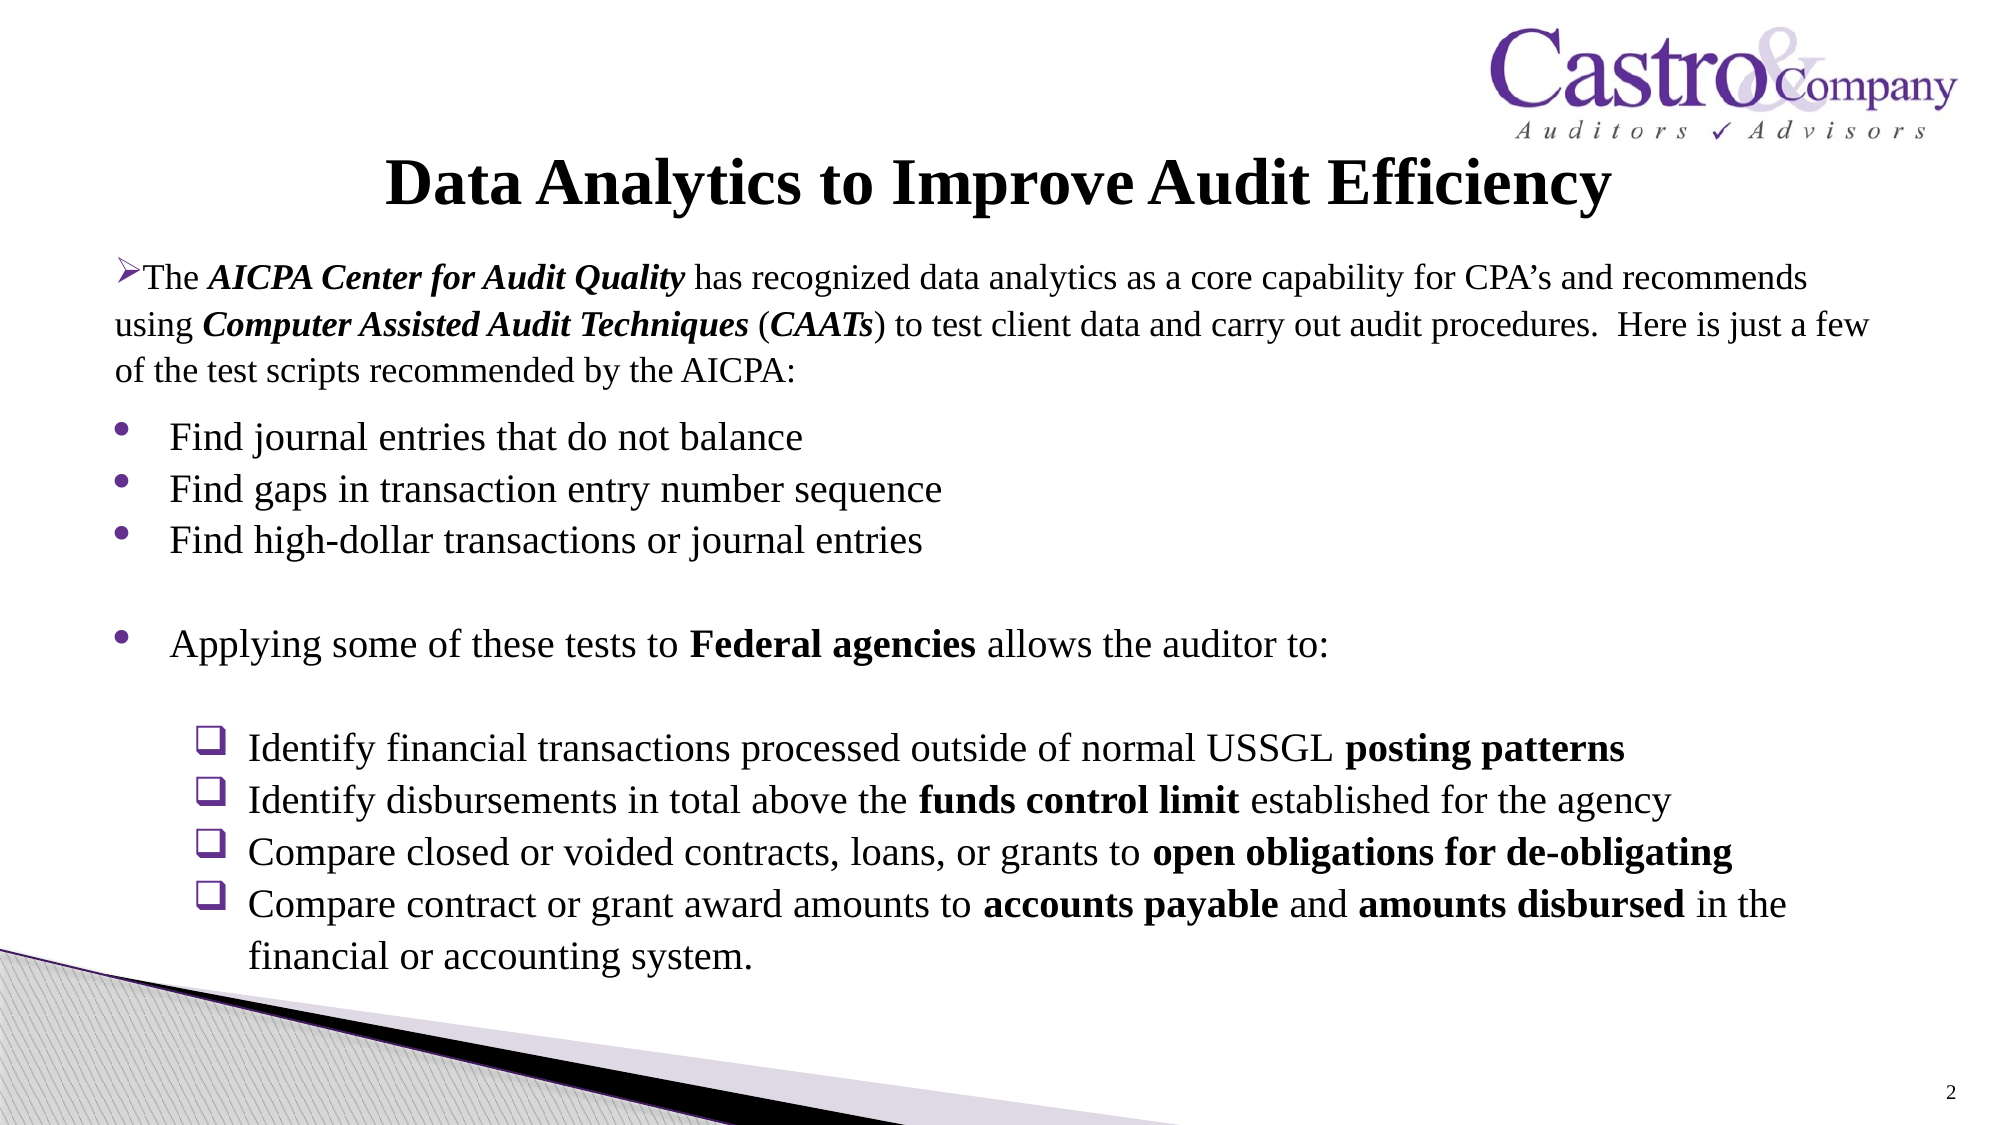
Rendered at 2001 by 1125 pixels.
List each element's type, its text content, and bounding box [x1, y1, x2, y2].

list The AICPA Center for Audit Quality has recognized data analytics as a core capability for CPA’s and recommends using Computer Assisted Audit Techniques (CAATs) to test client data and carry out audit procedures. Here is just a few of the test scripts recommended by the AICPA: Find journal entries that do not balance Find gaps in transaction entry number sequence Find high-dollar transactions or journal entries Applying some of these tests to Federal agencies allows the auditor to: Identify financial transactions processed outside of normal USSGL posting patterns Identify disbursements in total above the funds control limit established for the agency Compare closed or voided contracts, loans, or grants to open obligations for de-obligating Compare contract or grant award amounts to accounts payable and amounts disbursed in the financial or accounting system. [99, 243, 1900, 986]
title Data Analytics to Improve Audit Efficiency [99, 122, 1900, 233]
slide_number 2 [1891, 1051, 1972, 1112]
picture [1488, 24, 1960, 142]
